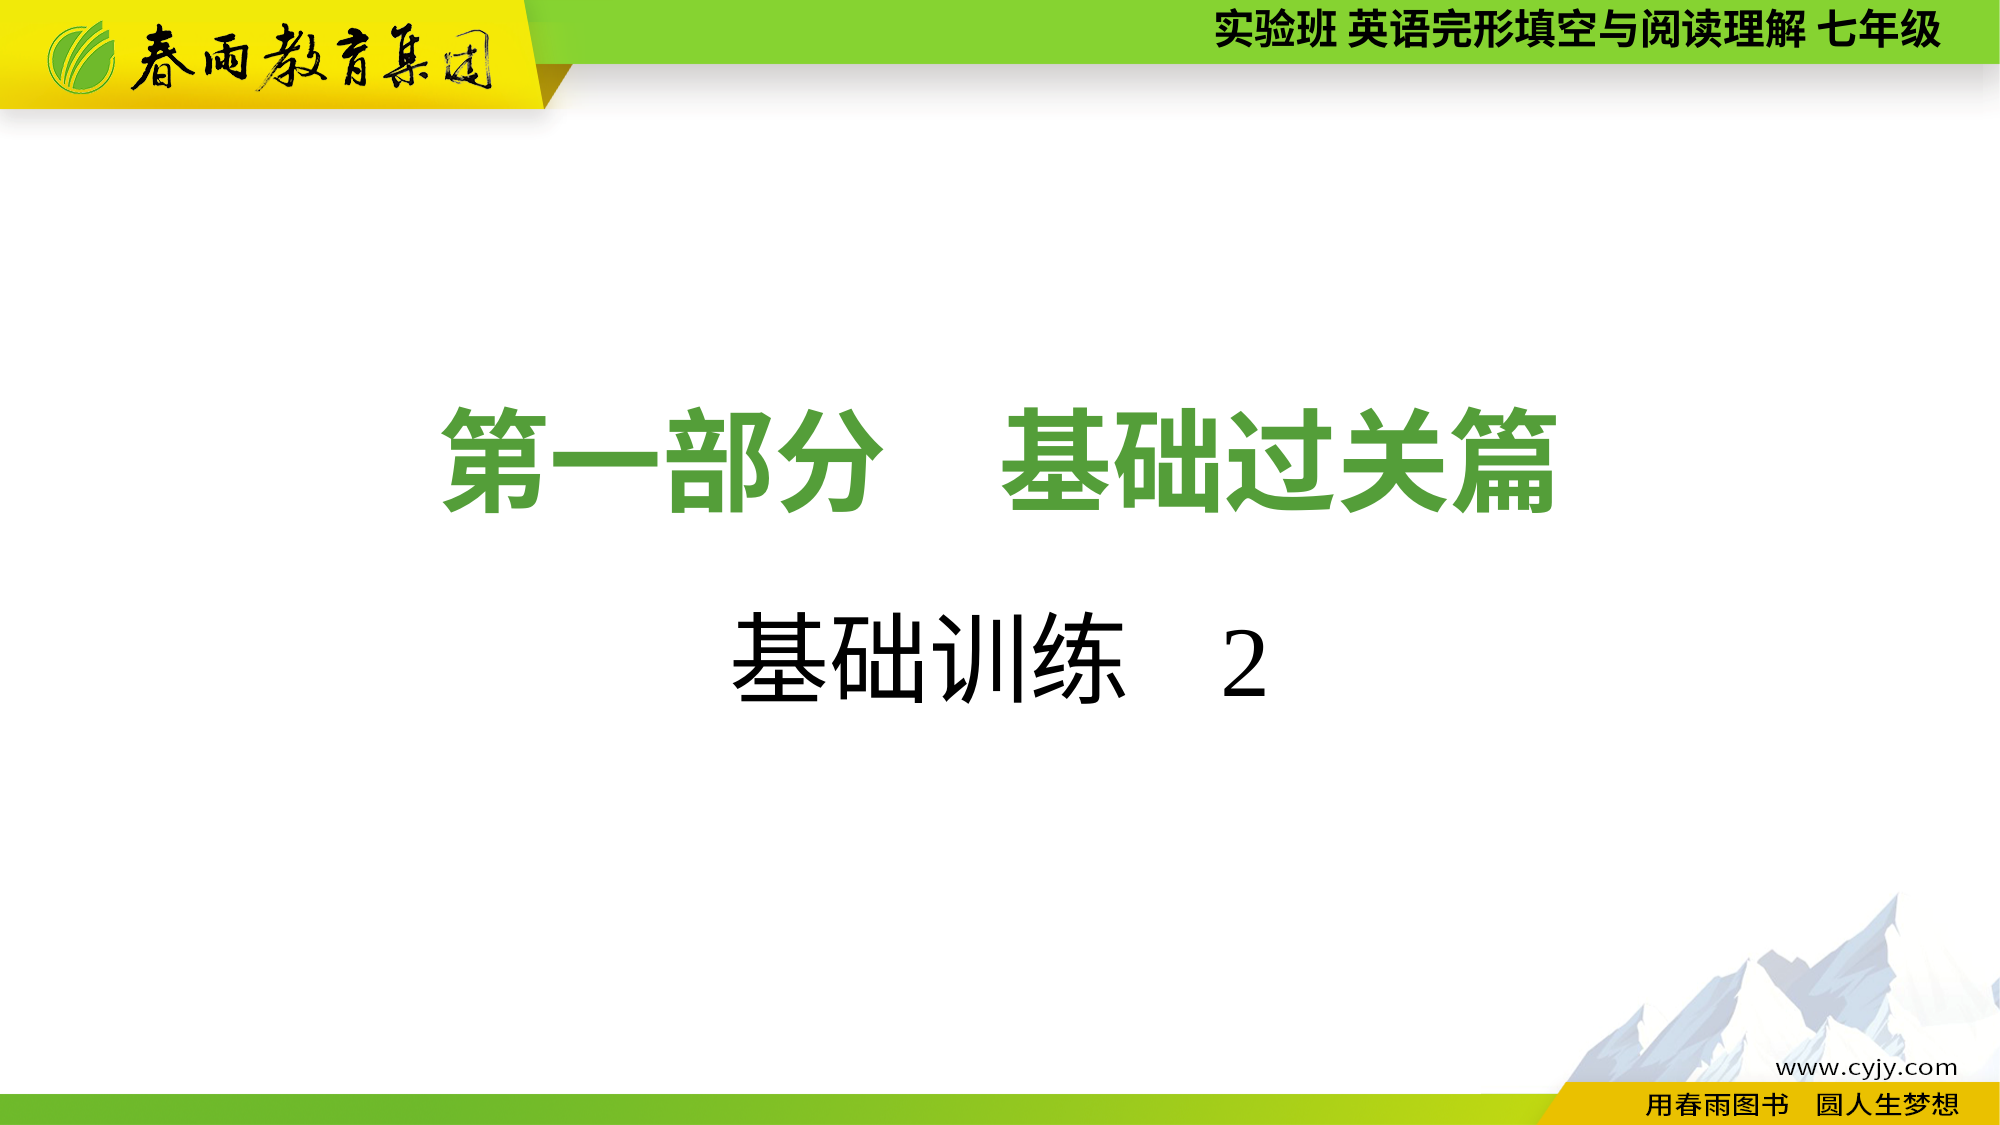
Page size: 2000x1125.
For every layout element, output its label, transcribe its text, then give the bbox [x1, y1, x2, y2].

text_box 第一部分 基础过关篇 [54, 316, 1946, 528]
picture [0, 0, 2000, 1125]
text_box 基础训练 2 [54, 528, 1946, 724]
